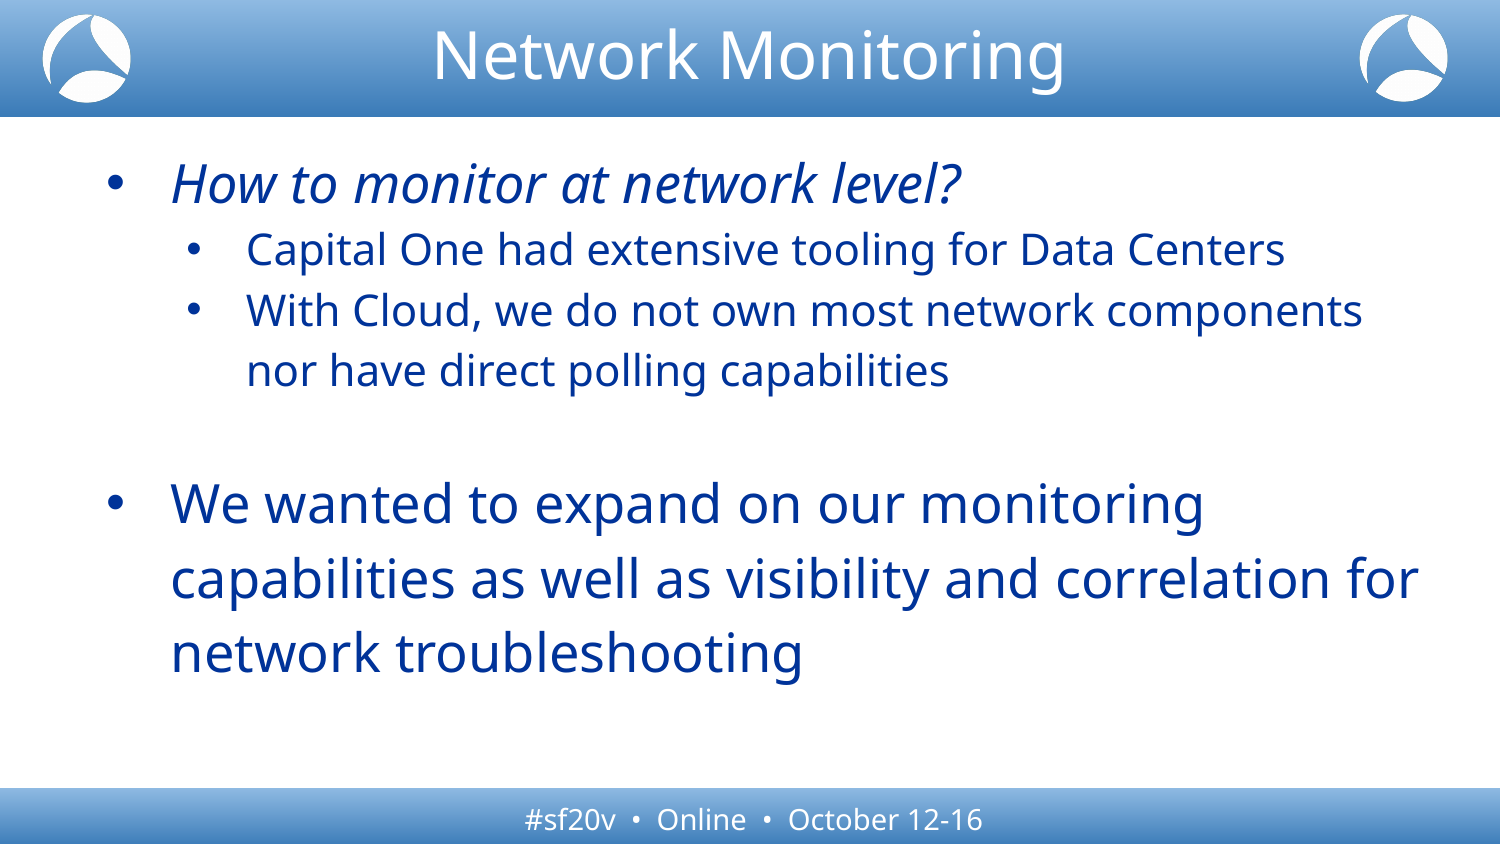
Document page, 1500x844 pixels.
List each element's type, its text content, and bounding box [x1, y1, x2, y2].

picture [1359, 14, 1448, 102]
list How to monitor at network level? Capital One had extensive tooling for Data Centers With Cloud, we do not own most network components nor have direct polling capabilities We wanted to expand on our monitoring capabilities as well as visibility and correlation for network troubleshooting [80, 124, 1451, 764]
picture [42, 14, 131, 103]
title Network Monitoring [188, 0, 1312, 117]
